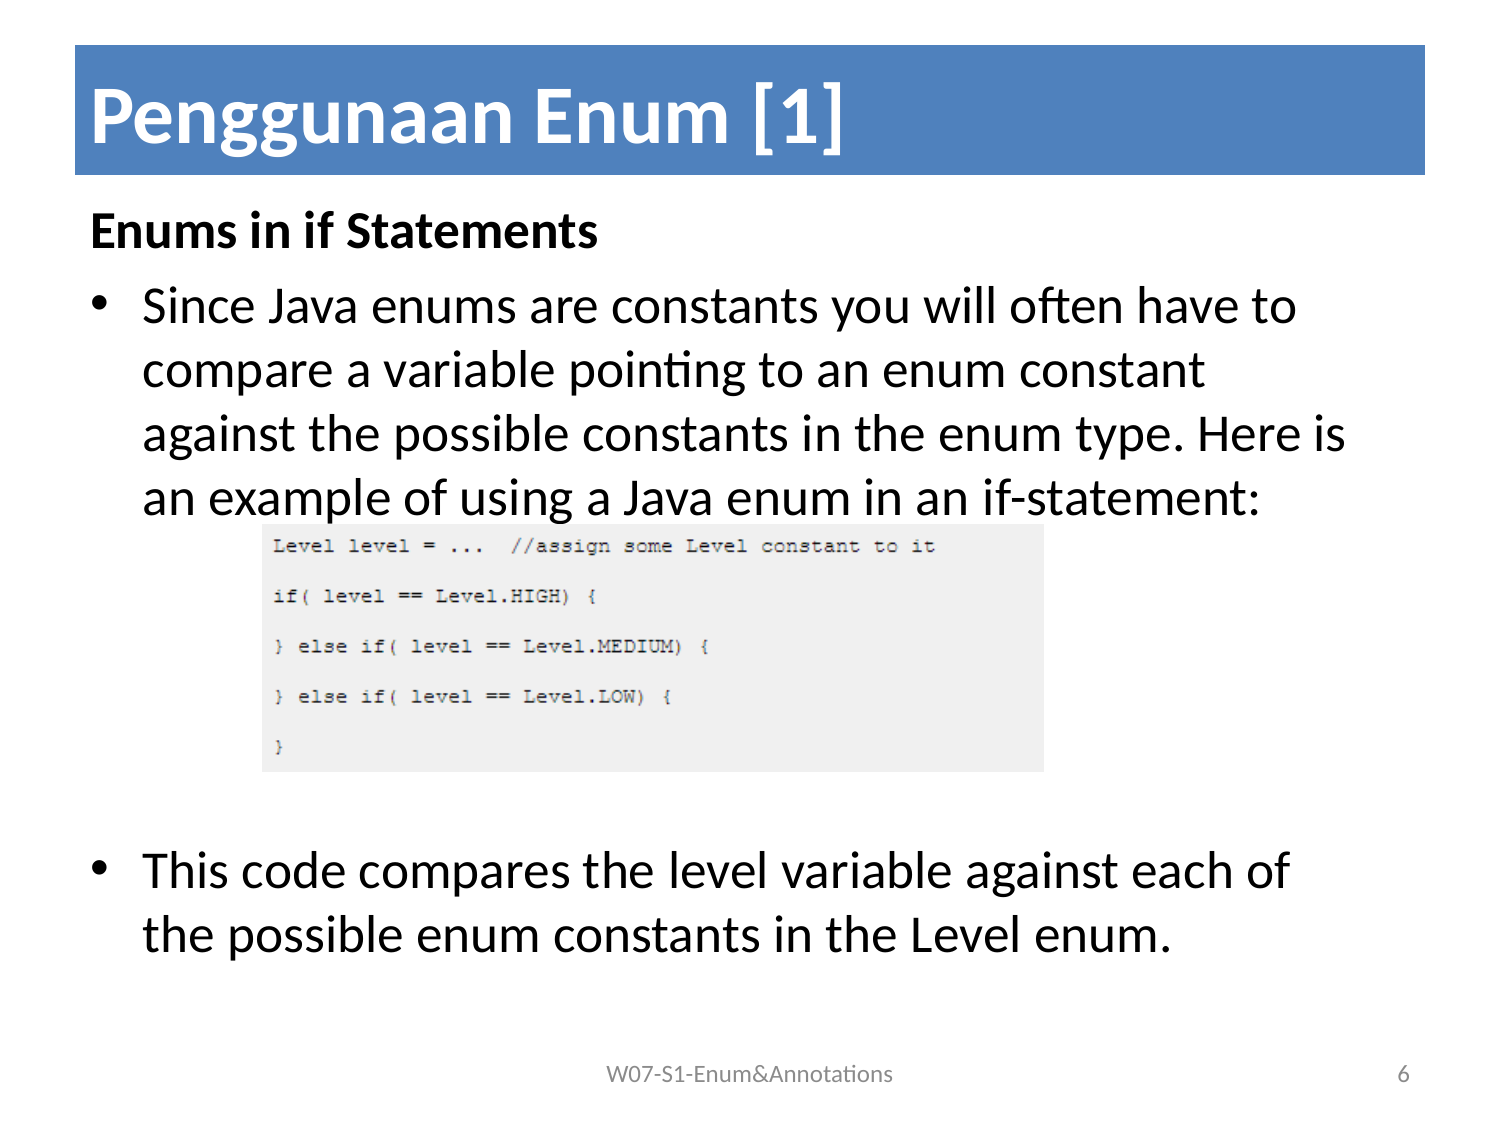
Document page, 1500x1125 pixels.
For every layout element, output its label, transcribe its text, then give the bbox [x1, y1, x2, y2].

list Enums in if Statements Since Java enums are constants you will often have to compare a variable pointing to an enum constant against the possible constants in the enum type. Here is an example of using a Java enum in an if-statement: This code compares the level variable against each of the possible enum constants in the Level enum. [75, 187, 1388, 988]
picture [262, 524, 1044, 772]
footer W07-S1-Enum&Annotations [512, 1042, 988, 1103]
title Penggunaan Enum [1] [75, 45, 1425, 175]
slide_number 6 [1074, 1042, 1425, 1103]
